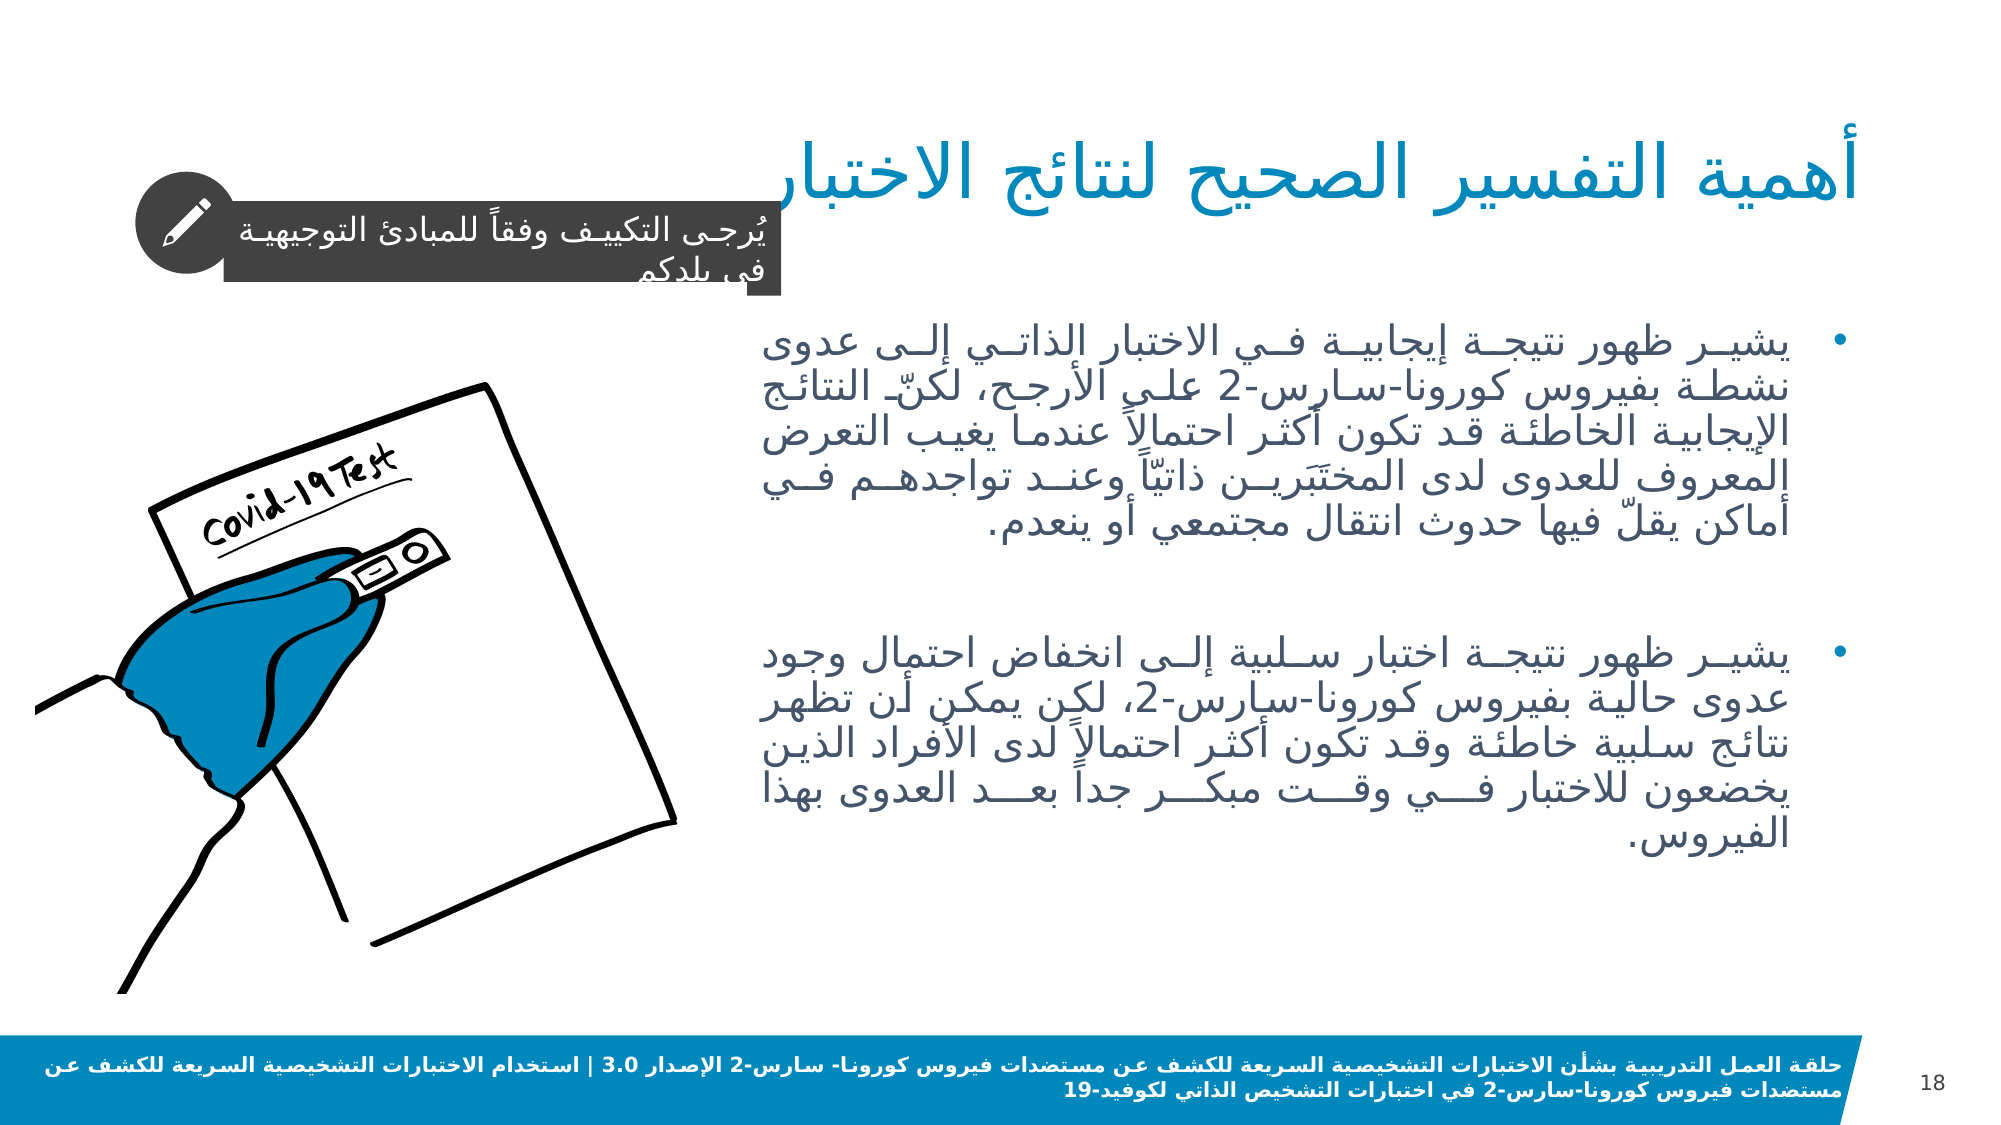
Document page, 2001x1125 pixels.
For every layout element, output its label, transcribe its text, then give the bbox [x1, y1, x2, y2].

slide_number 18 [1862, 1035, 1947, 1125]
title أهمية التفسير الصحيح لنتائج الاختبار [137, 59, 1863, 215]
text_box يشير ظهور نتيجة إيجابية في الاختبار الذاتي إلى عدوى نشطة بفيروس كورونا-سارس-2 على الأرجح، لكنّ النتائج الإيجابية الخاطئة قد تكون أكثر احتمالاً عندما يغيب التعرض المعروف للعدوى لدى المختَبَرين ذاتيّاً وعند تواجدهم في أماكن يقلّ فيها حدوث انتقال مجتمعي أو ينعدم. يشير ظهور نتيجة اختبار سلبية إلى انخفاض احتمال وجود عدوى حالية بفيروس كورونا-سارس-2، لكن يمكن أن تظهر نتائج سلبية خاطئة وقد تكون أكثر احتمالاً لدى الأفراد الذين يخضعون للاختبار في وقت مبكر جداً بعد العدوى بهذا الفيروس. [752, 312, 1863, 864]
footer حلقة العمل التدريبية بشأن الاختبارات التشخيصية السريعة للكشف عن مستضدات فيروس كورونا- سارس-2 الإصدار 3.0 | استخدام الاختبارات التشخيصية السريعة للكشف عن مستضدات فيروس كورونا-سارس-2 في اختبارات التشخيص الذاتي لكوفيد-19 [44, 1035, 1843, 1118]
picture [34, 281, 747, 994]
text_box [137, 173, 782, 272]
